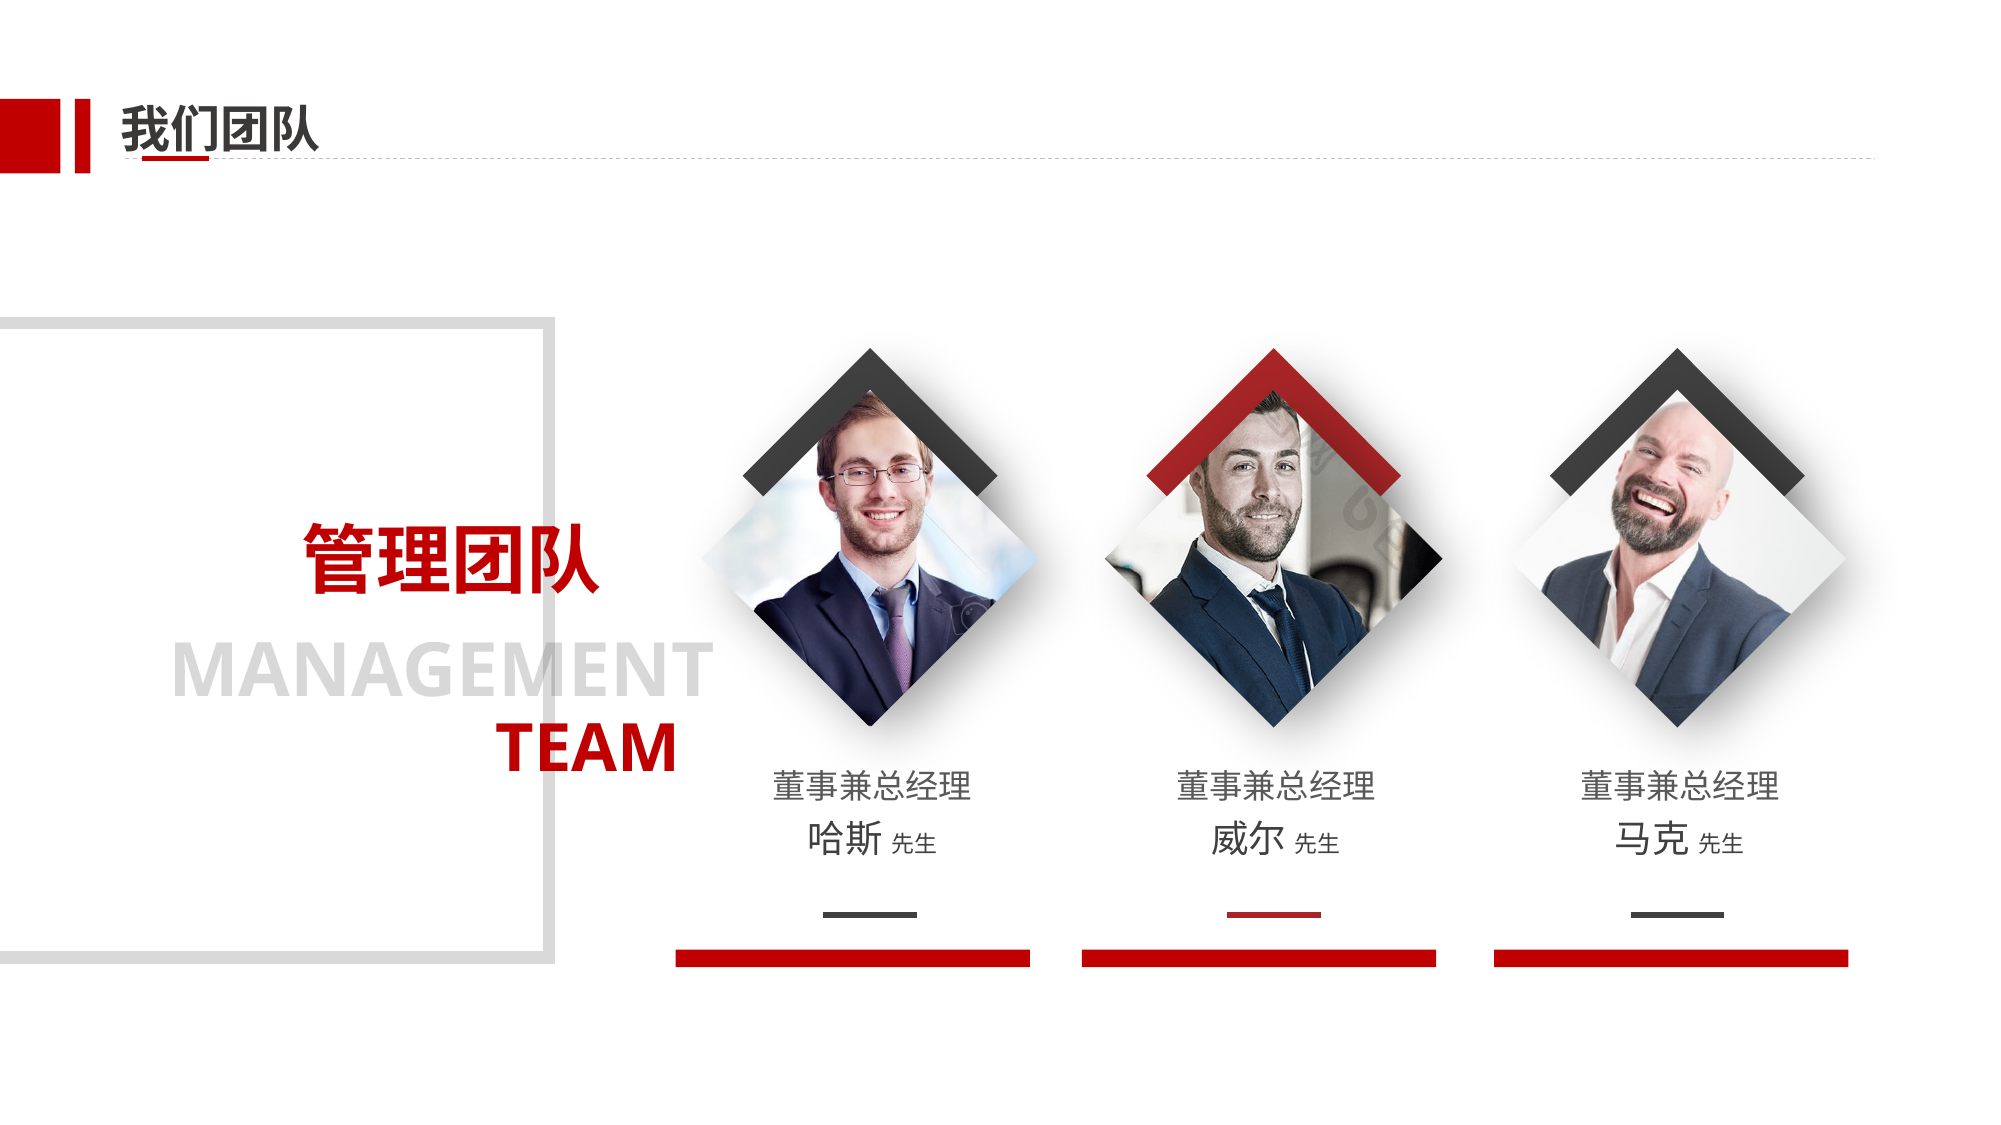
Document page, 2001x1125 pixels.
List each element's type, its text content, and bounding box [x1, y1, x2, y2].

text_box 管理团队 [300, 512, 602, 596]
text_box [1493, 949, 1849, 968]
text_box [1508, 347, 1847, 915]
text_box TEAM [495, 704, 681, 785]
text_box [1081, 949, 1437, 968]
text_box MANAGEMENT [153, 596, 701, 720]
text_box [1104, 347, 1443, 915]
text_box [0, 72, 1875, 174]
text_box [701, 347, 1039, 915]
text_box [675, 949, 1031, 968]
text_box [0, 322, 550, 959]
